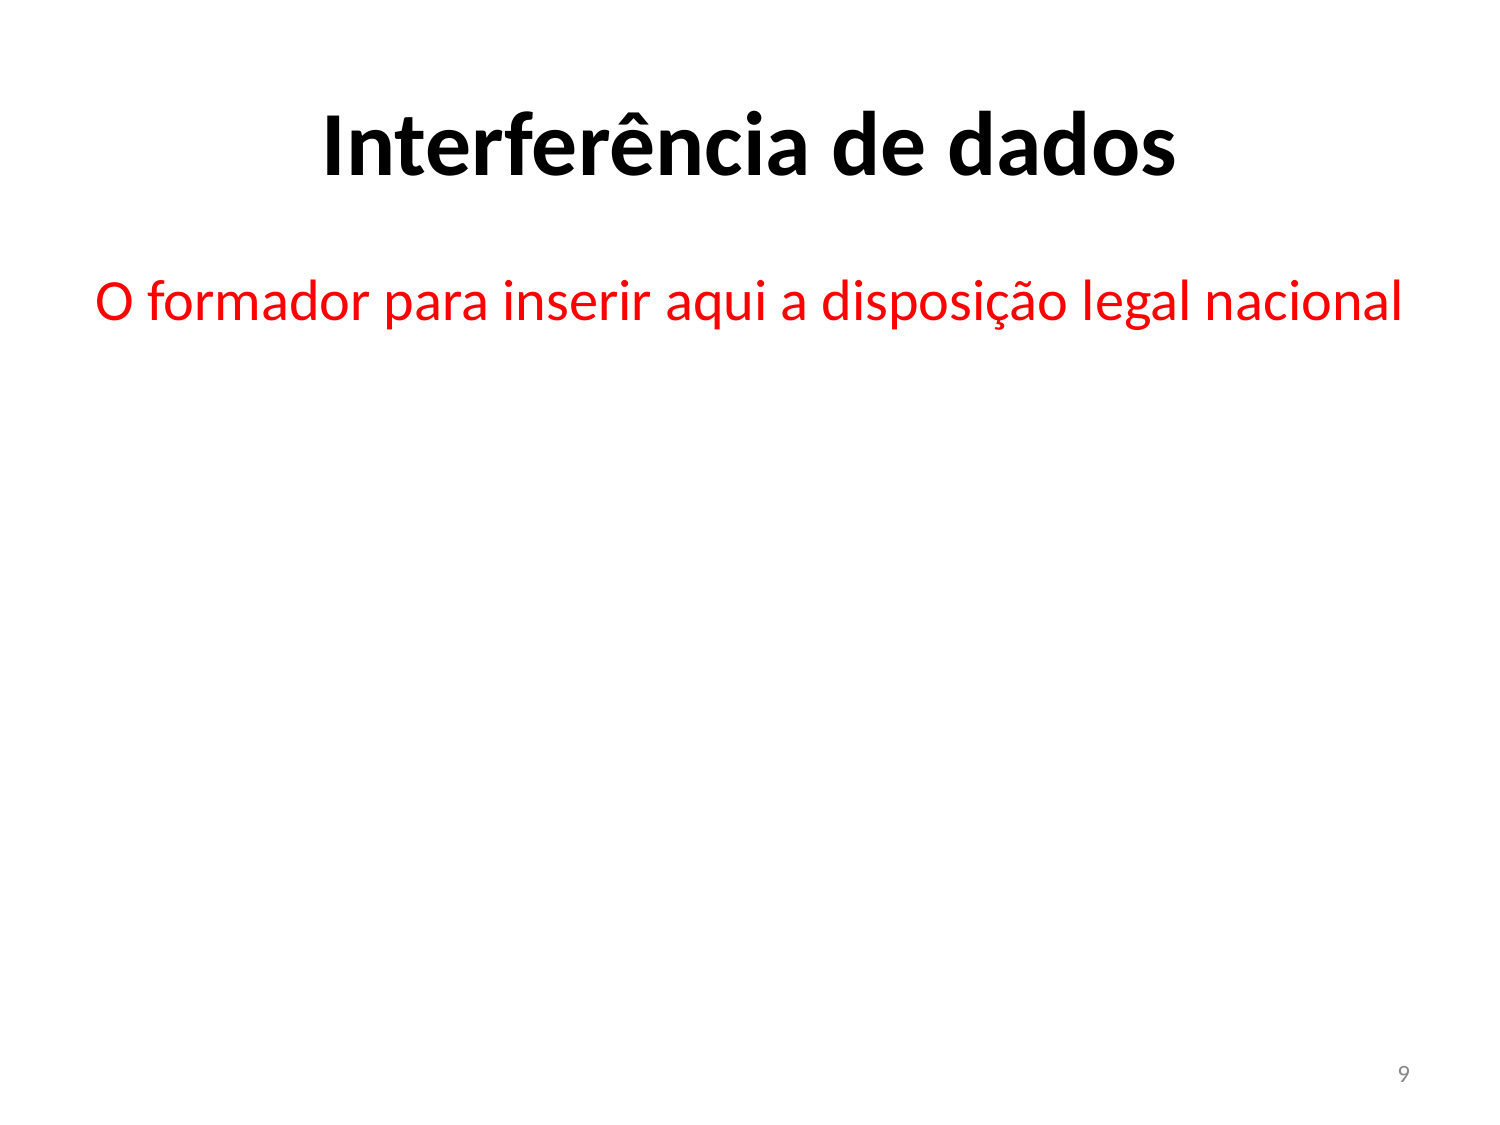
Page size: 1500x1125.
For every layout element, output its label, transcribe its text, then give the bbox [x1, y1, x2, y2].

list O formador para inserir aqui a disposição legal nacional [75, 262, 1425, 1005]
slide_number 9 [1074, 1042, 1425, 1103]
title Interferência de dados [75, 45, 1425, 233]
